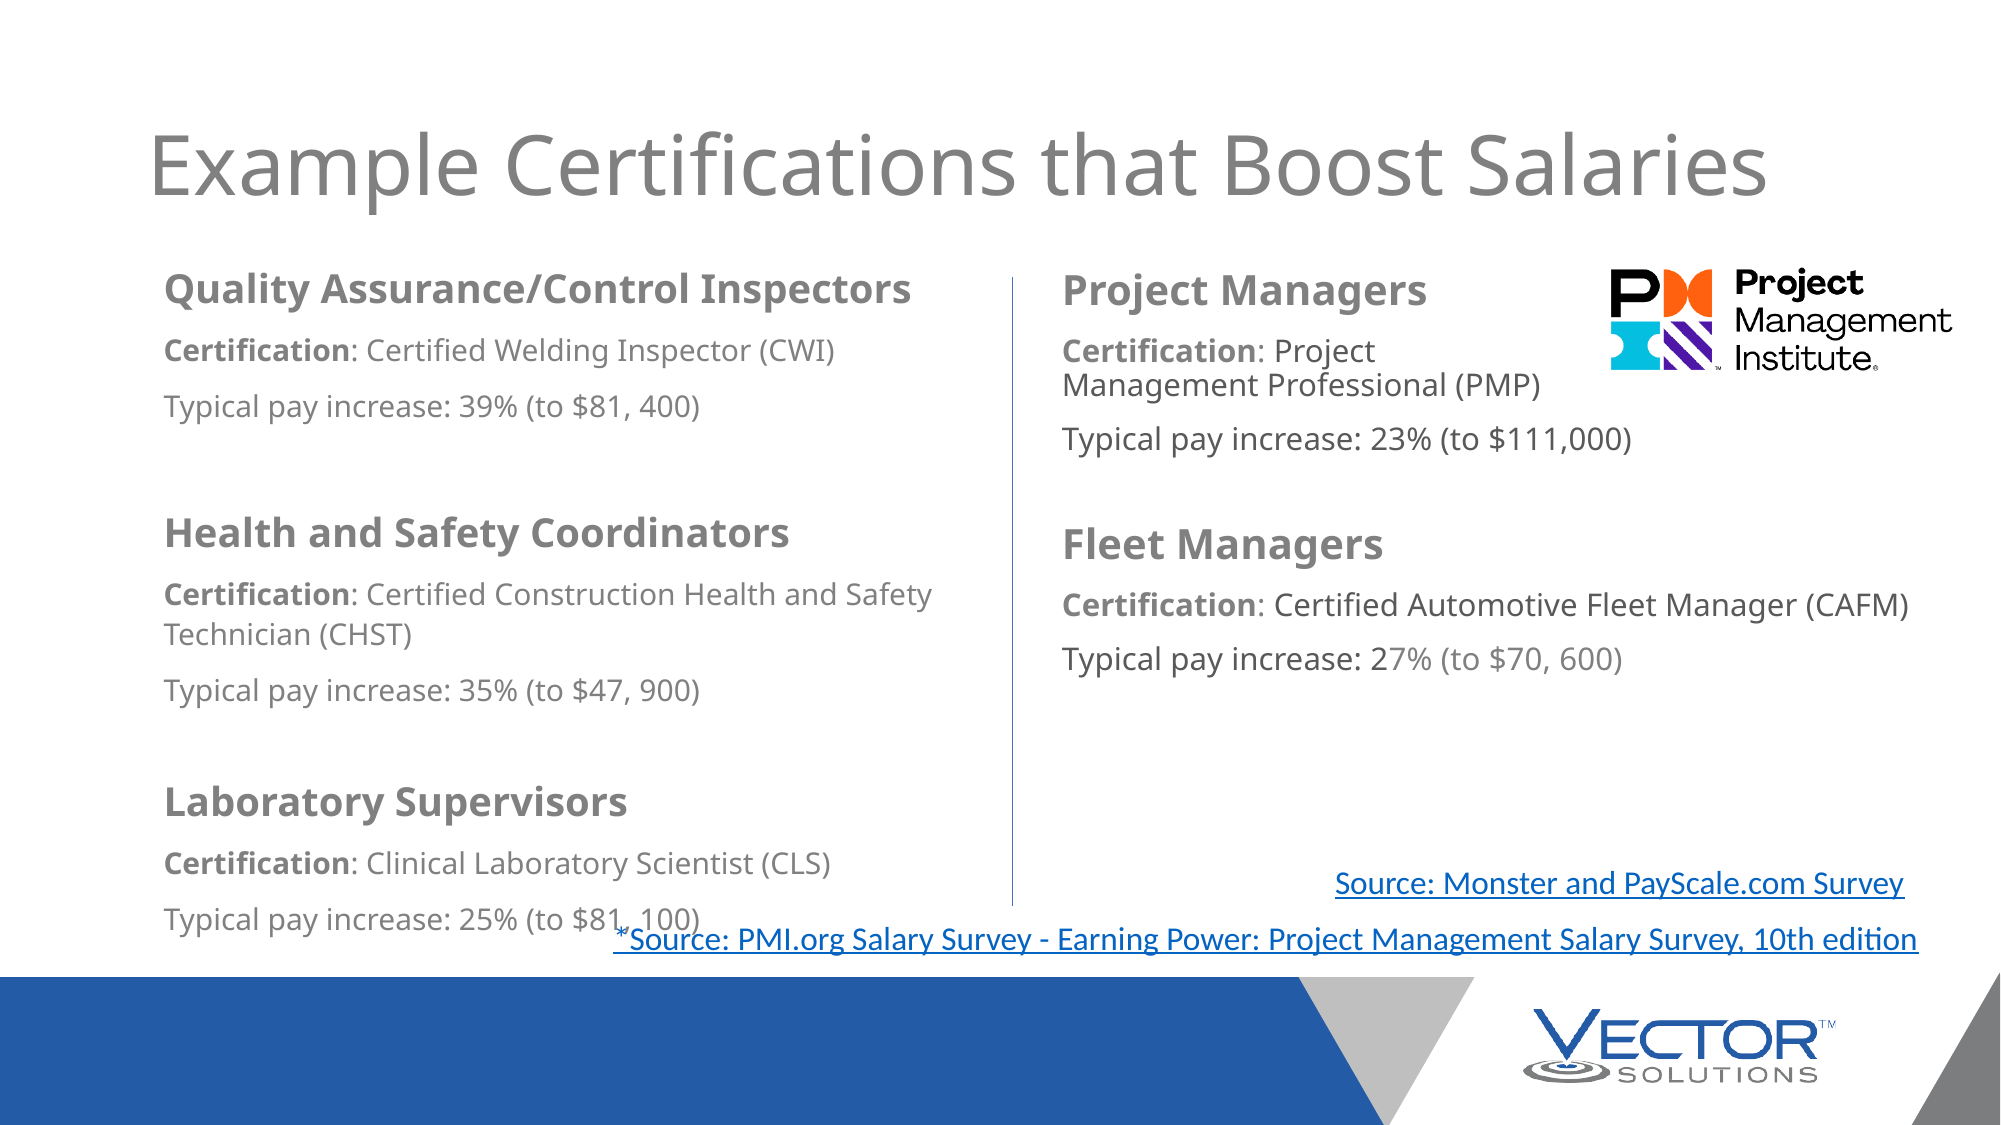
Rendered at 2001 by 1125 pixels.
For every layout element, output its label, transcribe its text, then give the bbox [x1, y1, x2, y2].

title Example Certifications that Boost Salaries [132, 59, 1841, 278]
text_box *Source: PMI.org Salary Survey - Earning Power: Project Management Salary Survey, 10th edition [598, 909, 1979, 965]
text_box Source: Monster and PayScale.com Survey [1320, 853, 2000, 909]
picture [1593, 250, 1970, 383]
picture [1523, 1009, 1836, 1083]
text_box Project Managers Certification: Project Management Professional (PMP) Typical pay increase: 23% (to $111,000) Fleet Managers Certification: Certified Automotive Fleet Manager (CAFM) Typical pay increase: 27% (to $70, 600) [1046, 261, 1939, 854]
list Quality Assurance/Control Inspectors Certification: Certified Welding Inspector (CWI) Typical pay increase: 39% (to $81, 400) Health and Safety Coordinators Certification: Certified Construction Health and Safety Technician (CHST) Typical pay increase: 35% (to $47, 900) Laboratory Supervisors Certification: Clinical Laboratory Scientist (CLS) Typical pay increase: 25% (to $81, 100) [148, 251, 1013, 1066]
